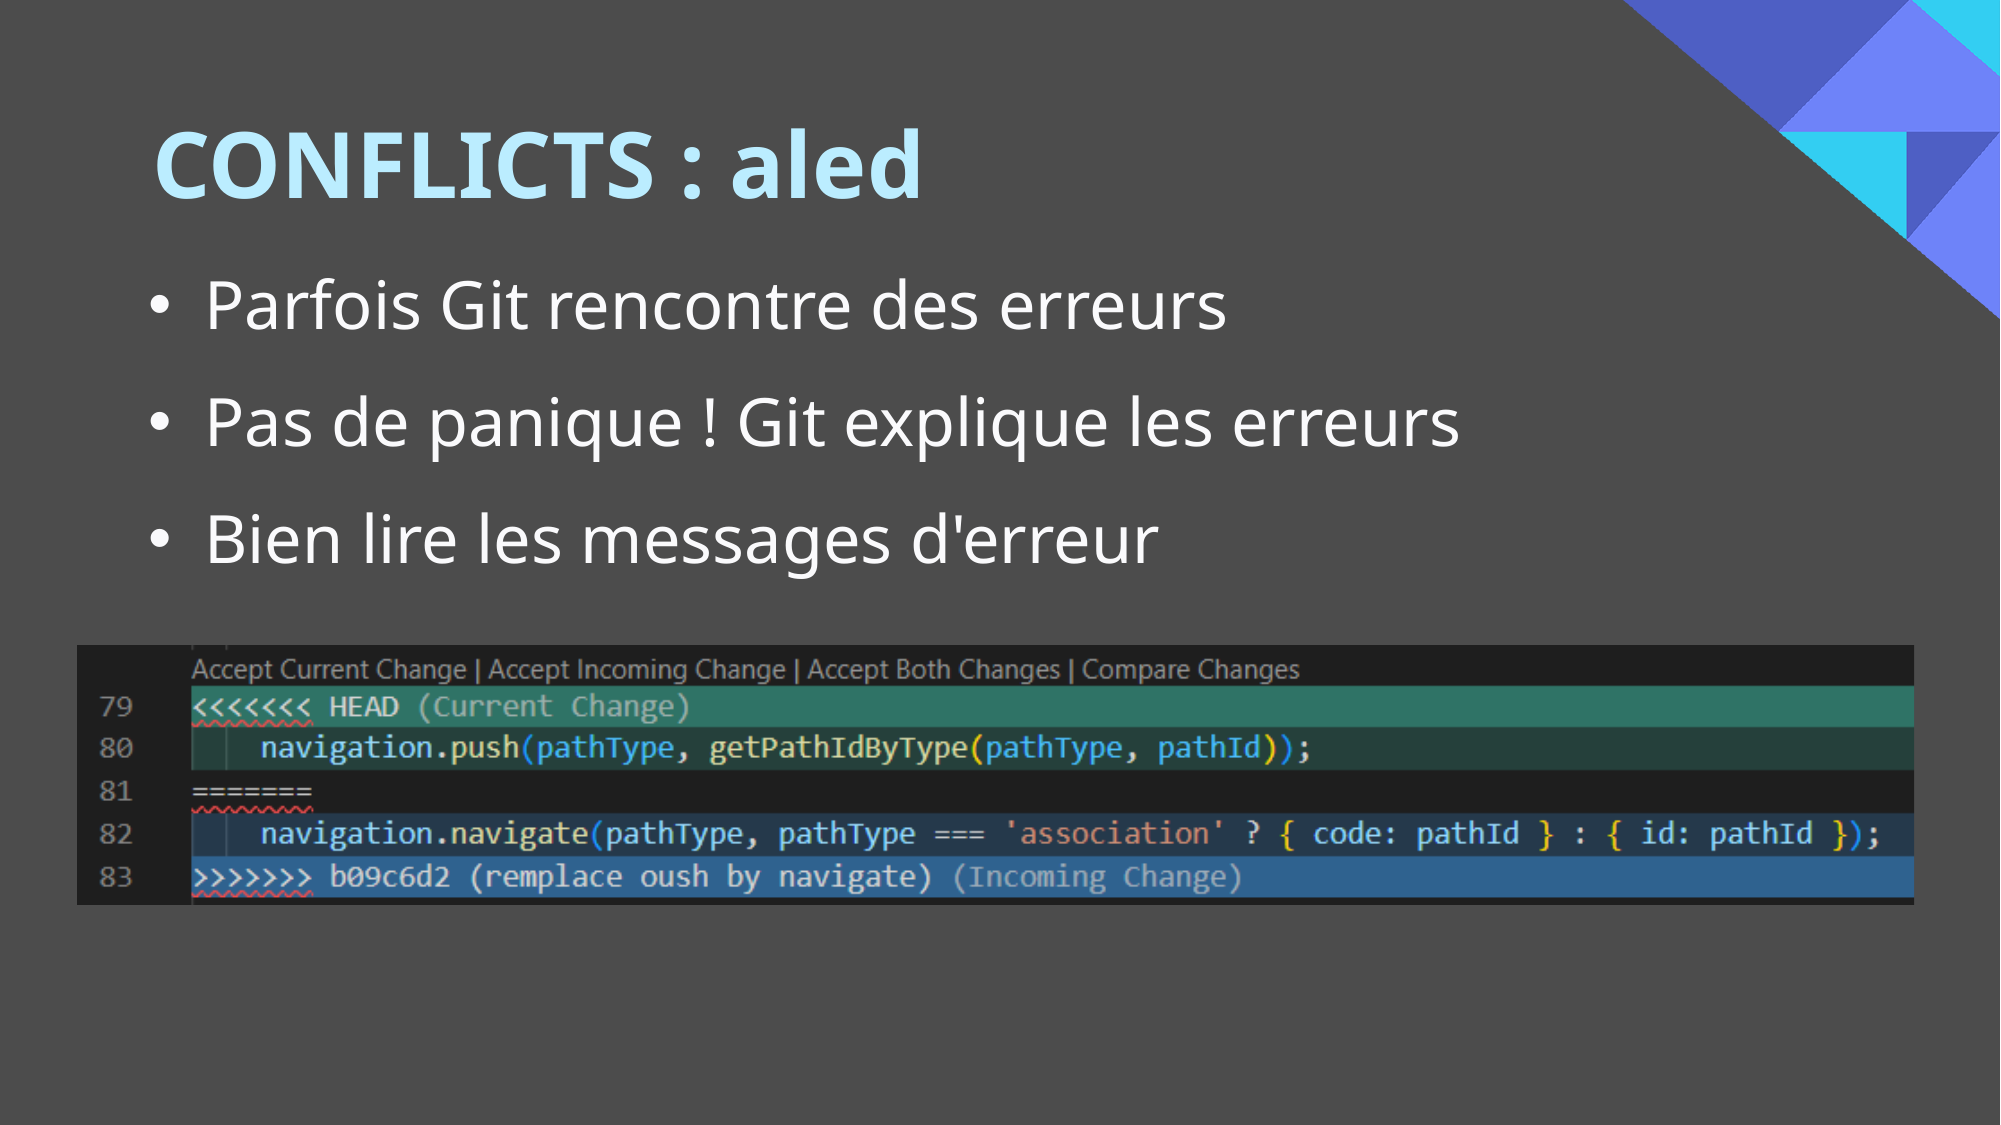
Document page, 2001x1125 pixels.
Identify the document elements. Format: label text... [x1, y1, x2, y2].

picture [77, 645, 1915, 905]
picture [1622, 0, 2000, 319]
title CONFLICTS : aled [137, 59, 1863, 278]
text_box Parfois Git rencontre des erreurs Pas de panique ! Git explique les erreurs Bien lire les messages d'erreur [133, 113, 1859, 644]
